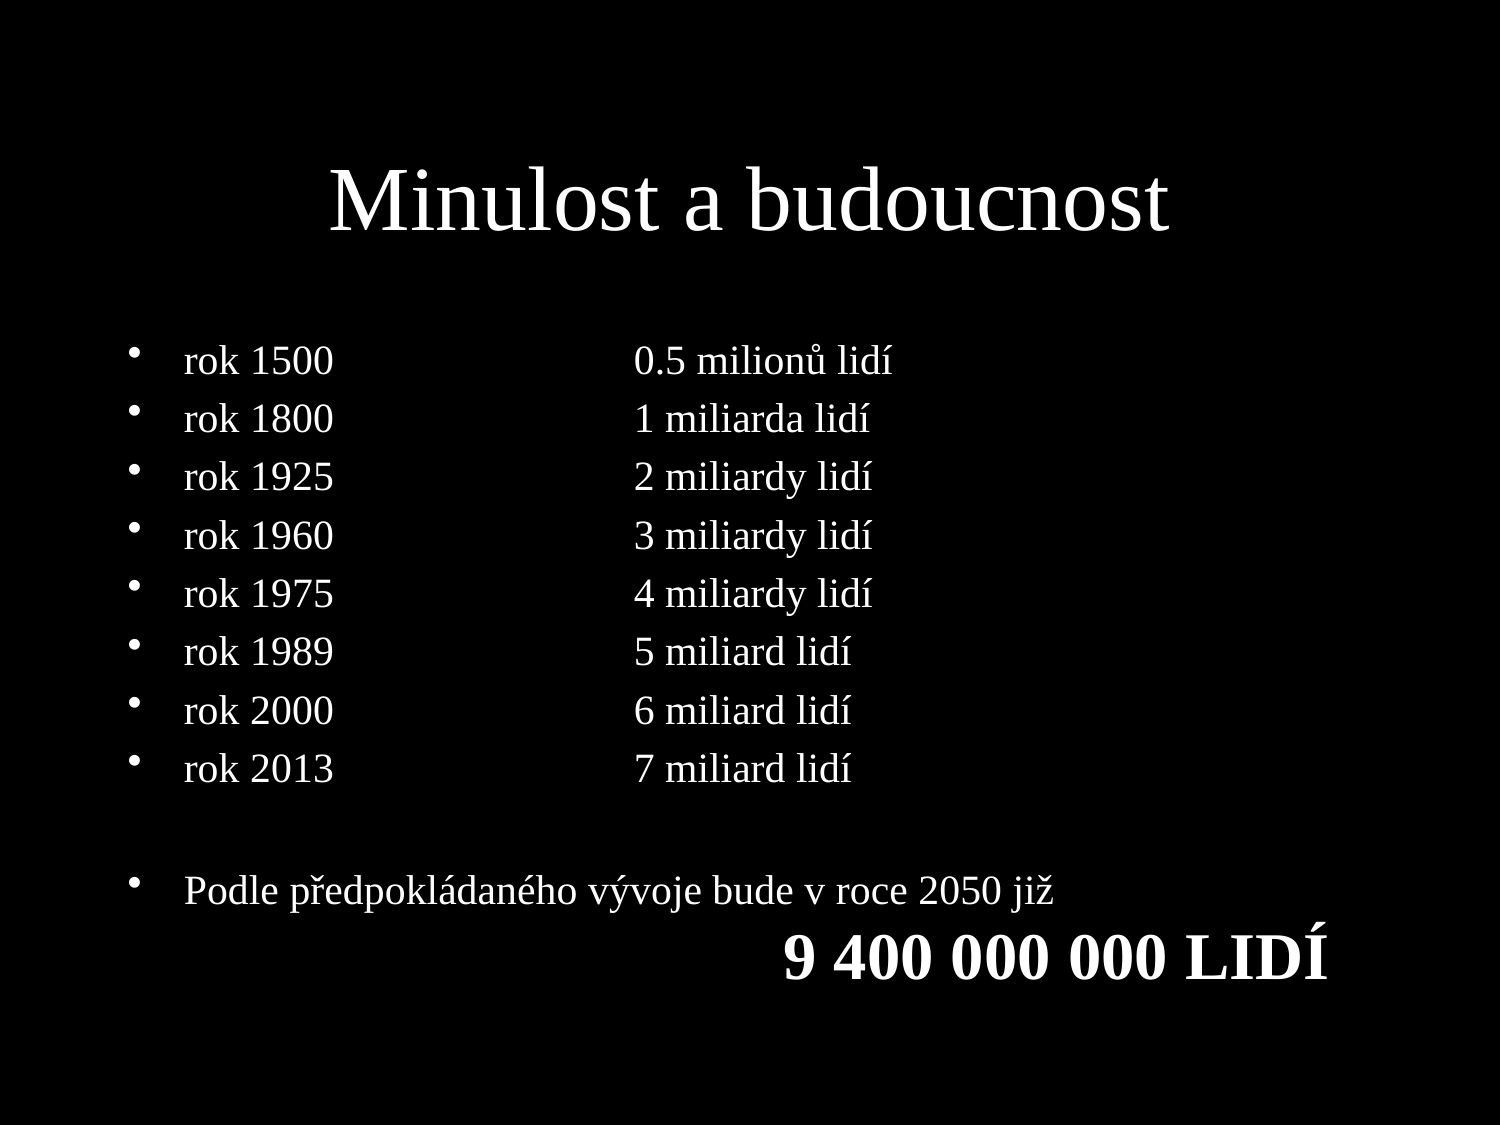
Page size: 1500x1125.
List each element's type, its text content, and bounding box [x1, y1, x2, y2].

list rok 1500 0.5 milionů lidí rok 1800 1 miliarda lidí rok 1925 2 miliardy lidí rok 1960 3 miliardy lidí rok 1975 4 miliardy lidí rok 1989 5 miliard lidí rok 2000 6 miliard lidí rok 2013 7 miliard lidí Podle předpokládaného vývoje bude v roce 2050 již 9 400 000 000 LIDÍ [112, 324, 1388, 1001]
title Minulost a budoucnost [112, 99, 1388, 288]
